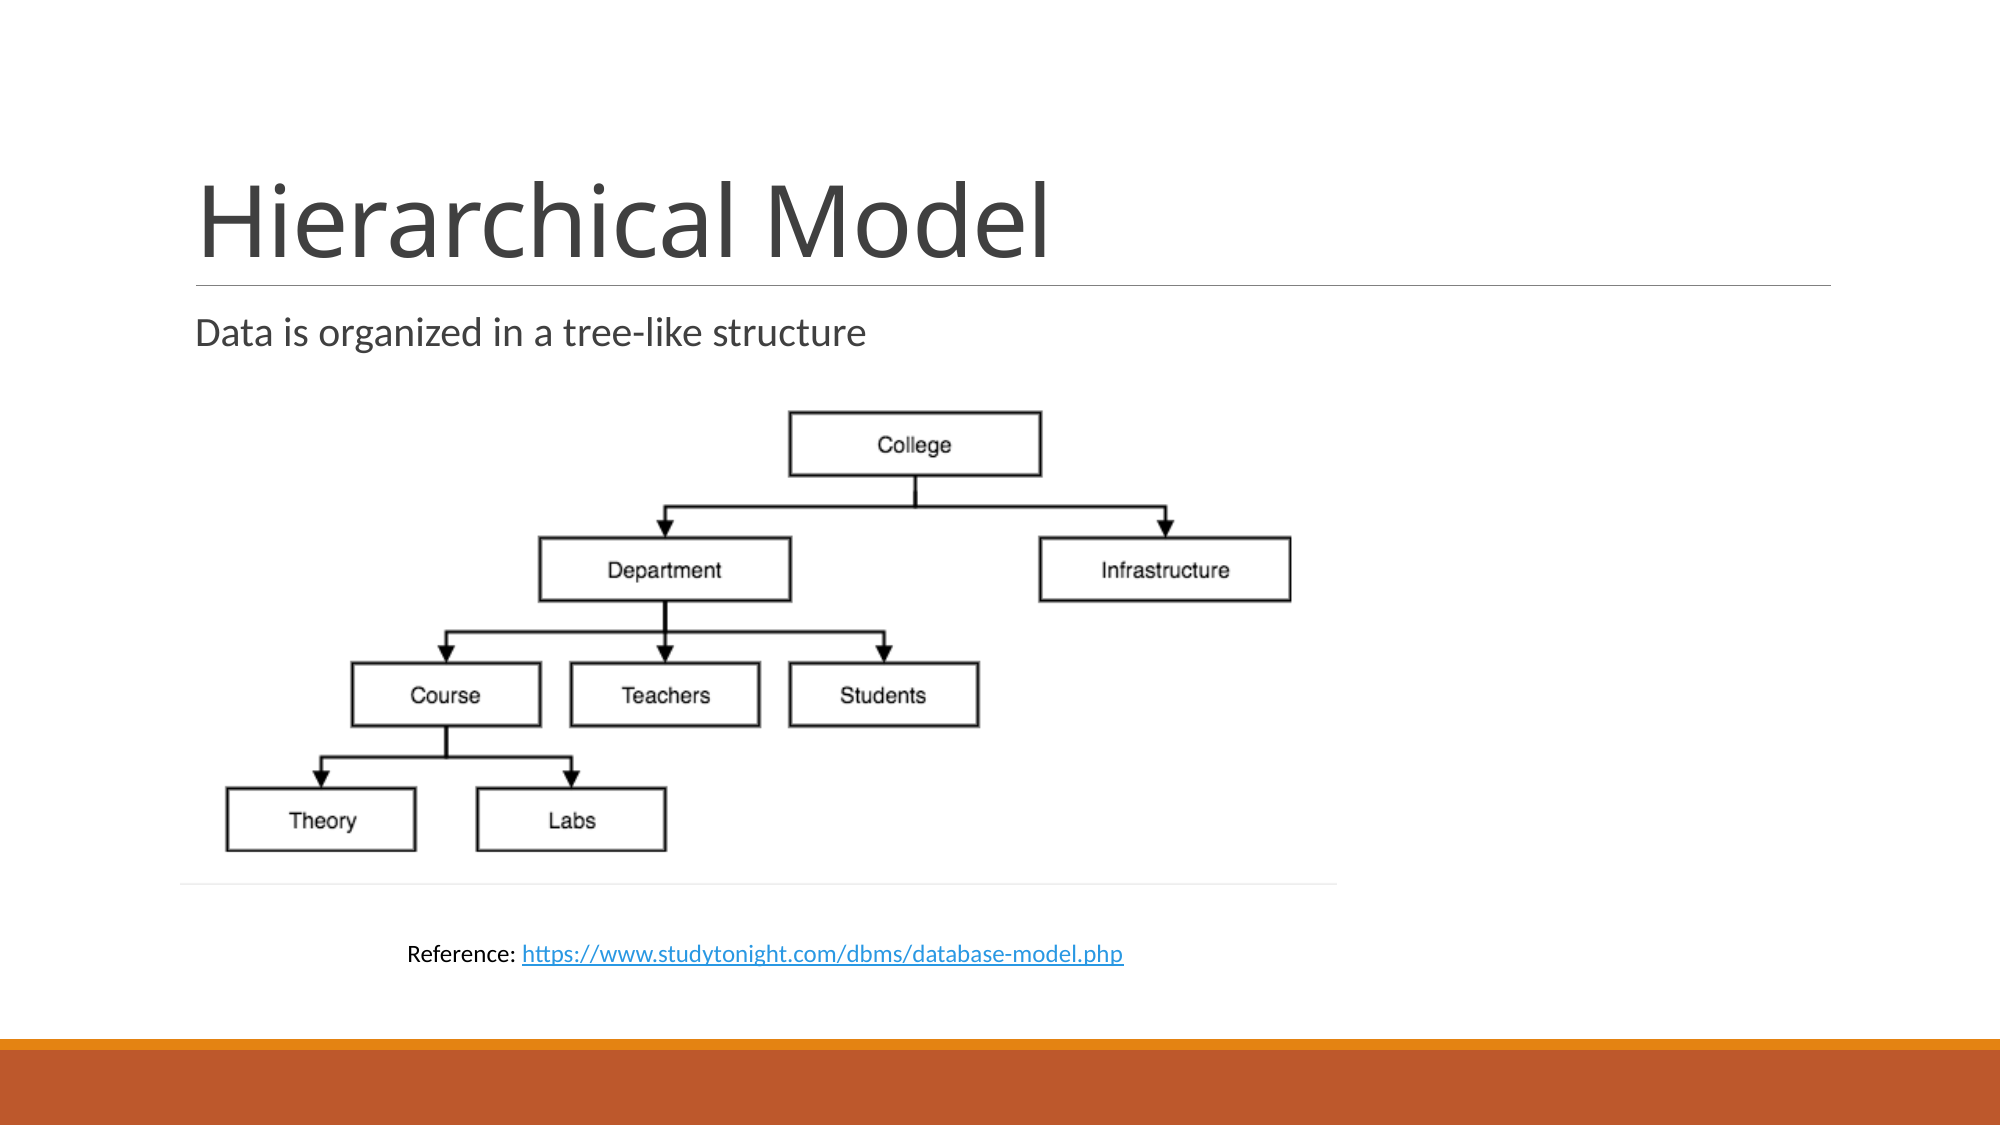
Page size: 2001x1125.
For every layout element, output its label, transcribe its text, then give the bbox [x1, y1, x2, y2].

picture [179, 395, 1337, 886]
title Hierarchical Model [180, 47, 1830, 285]
text_box Reference: https://www.studytonight.com/dbms/database-model.php [392, 930, 1445, 975]
list Data is organized in a tree-like structure [180, 302, 1830, 963]
